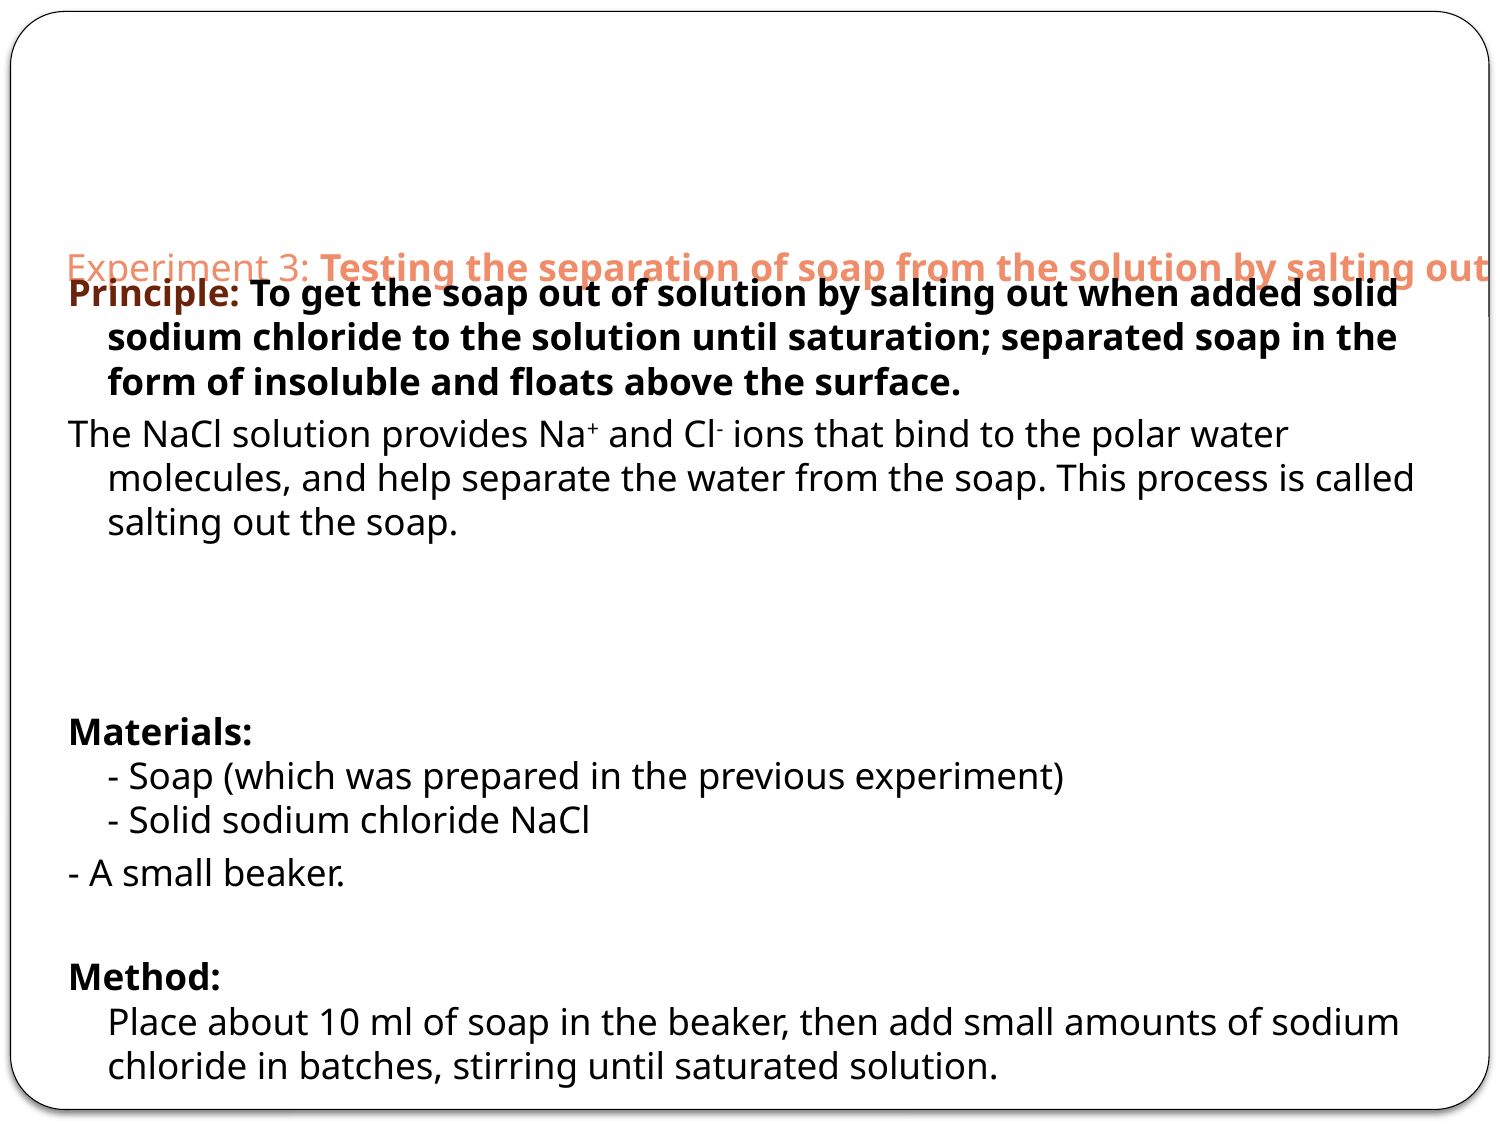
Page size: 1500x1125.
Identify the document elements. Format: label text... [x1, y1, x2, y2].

title Experiment 3: Testing the separation of soap from the solution by salting out [41, 160, 1500, 349]
list Principle: To get the soap out of solution by salting out when added solid sodium chloride to the solution until saturation; separated soap in the form of insoluble and floats above the surface. The NaCl solution provides Na+ and Cl- ions that bind to the polar water molecules, and help separate the water from the soap. This process is called salting out the soap. Materials: - Soap (which was prepared in the previous experiment) - Solid sodium chloride NaCl - A small beaker. Method: Place about 10 ml of soap in the beaker, then add small amounts of sodium chloride in batches, stirring until saturated solution. [53, 262, 1438, 1094]
